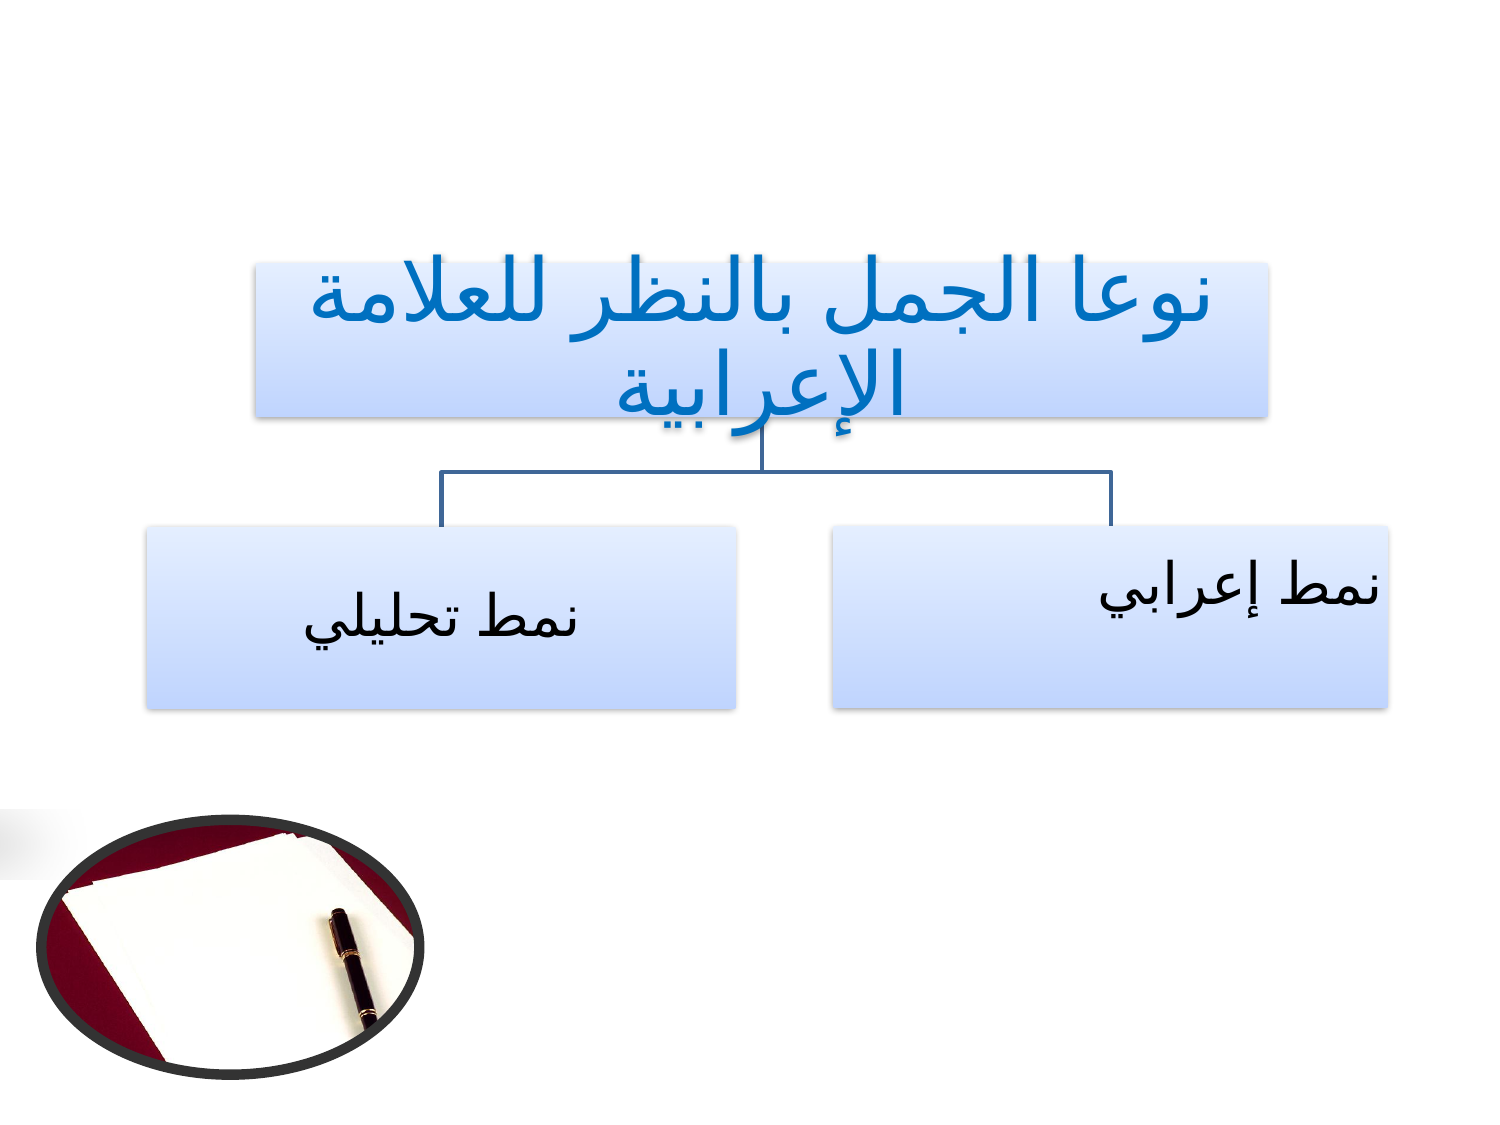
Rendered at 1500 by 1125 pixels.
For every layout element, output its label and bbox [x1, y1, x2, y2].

text_box [135, 172, 1389, 799]
picture [41, 819, 420, 1075]
